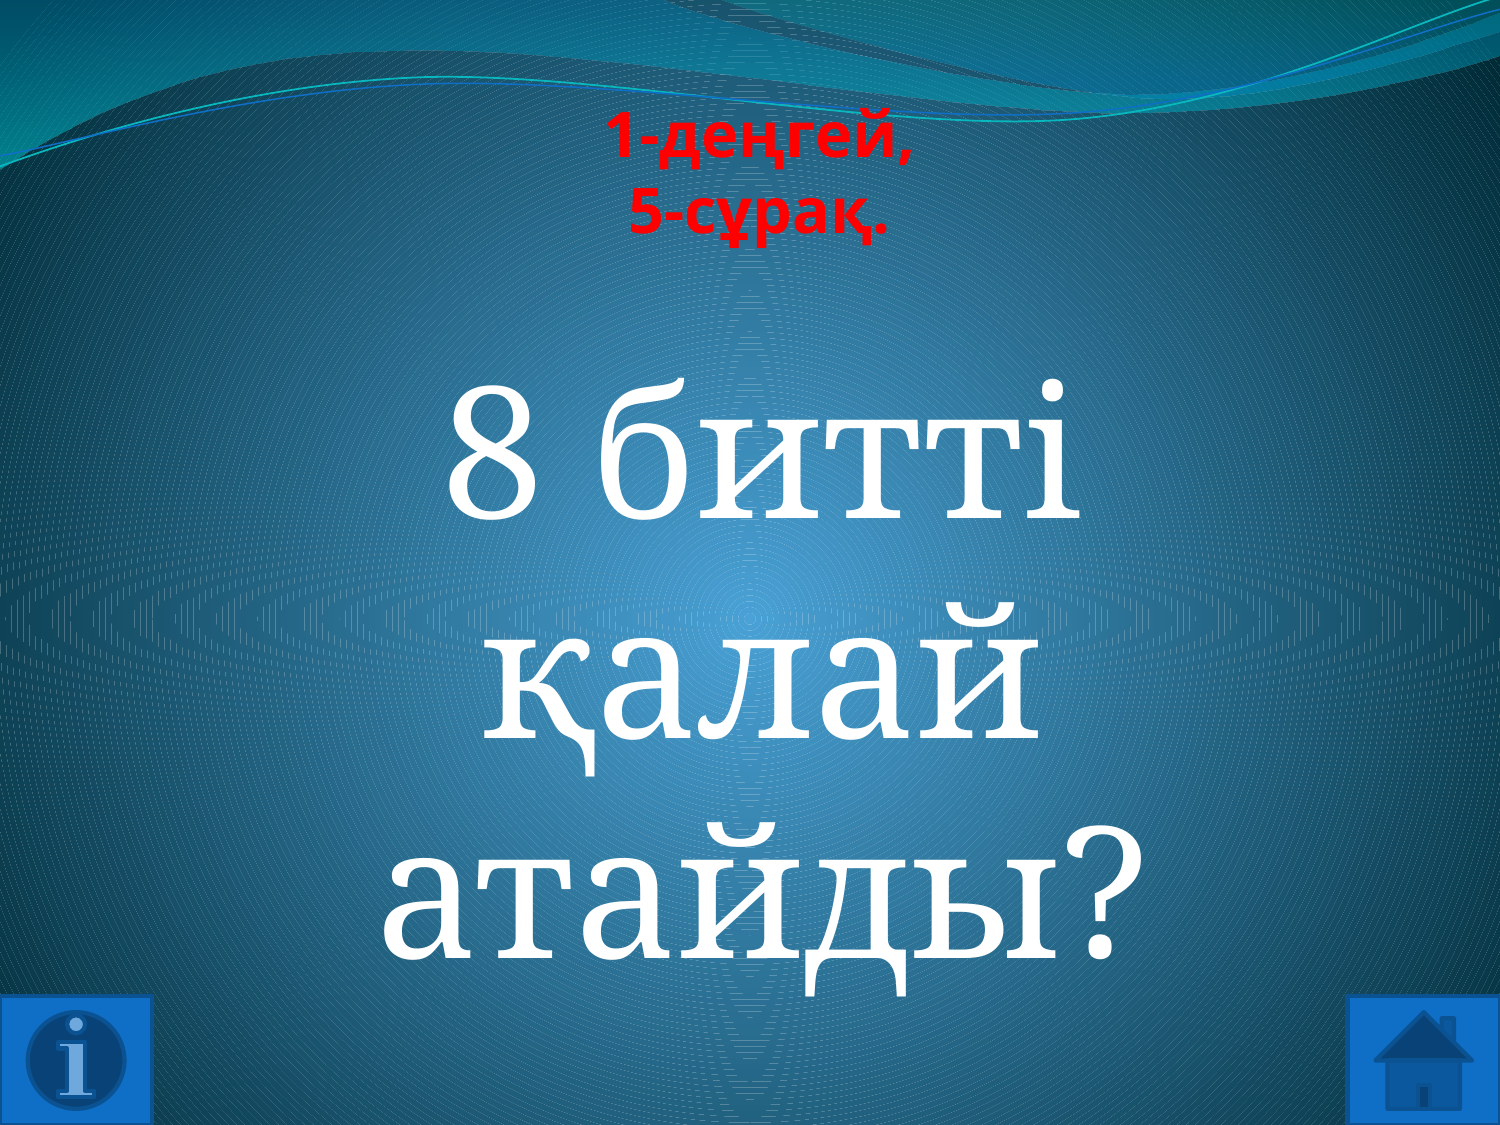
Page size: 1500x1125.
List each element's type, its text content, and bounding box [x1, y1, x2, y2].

text_box 8 битті қалай атайды? [152, 328, 1372, 1003]
text_box [1345, 994, 1500, 1125]
text_box [0, 994, 154, 1125]
title 1-деңгей, 5-сұрақ. [117, 93, 1406, 247]
